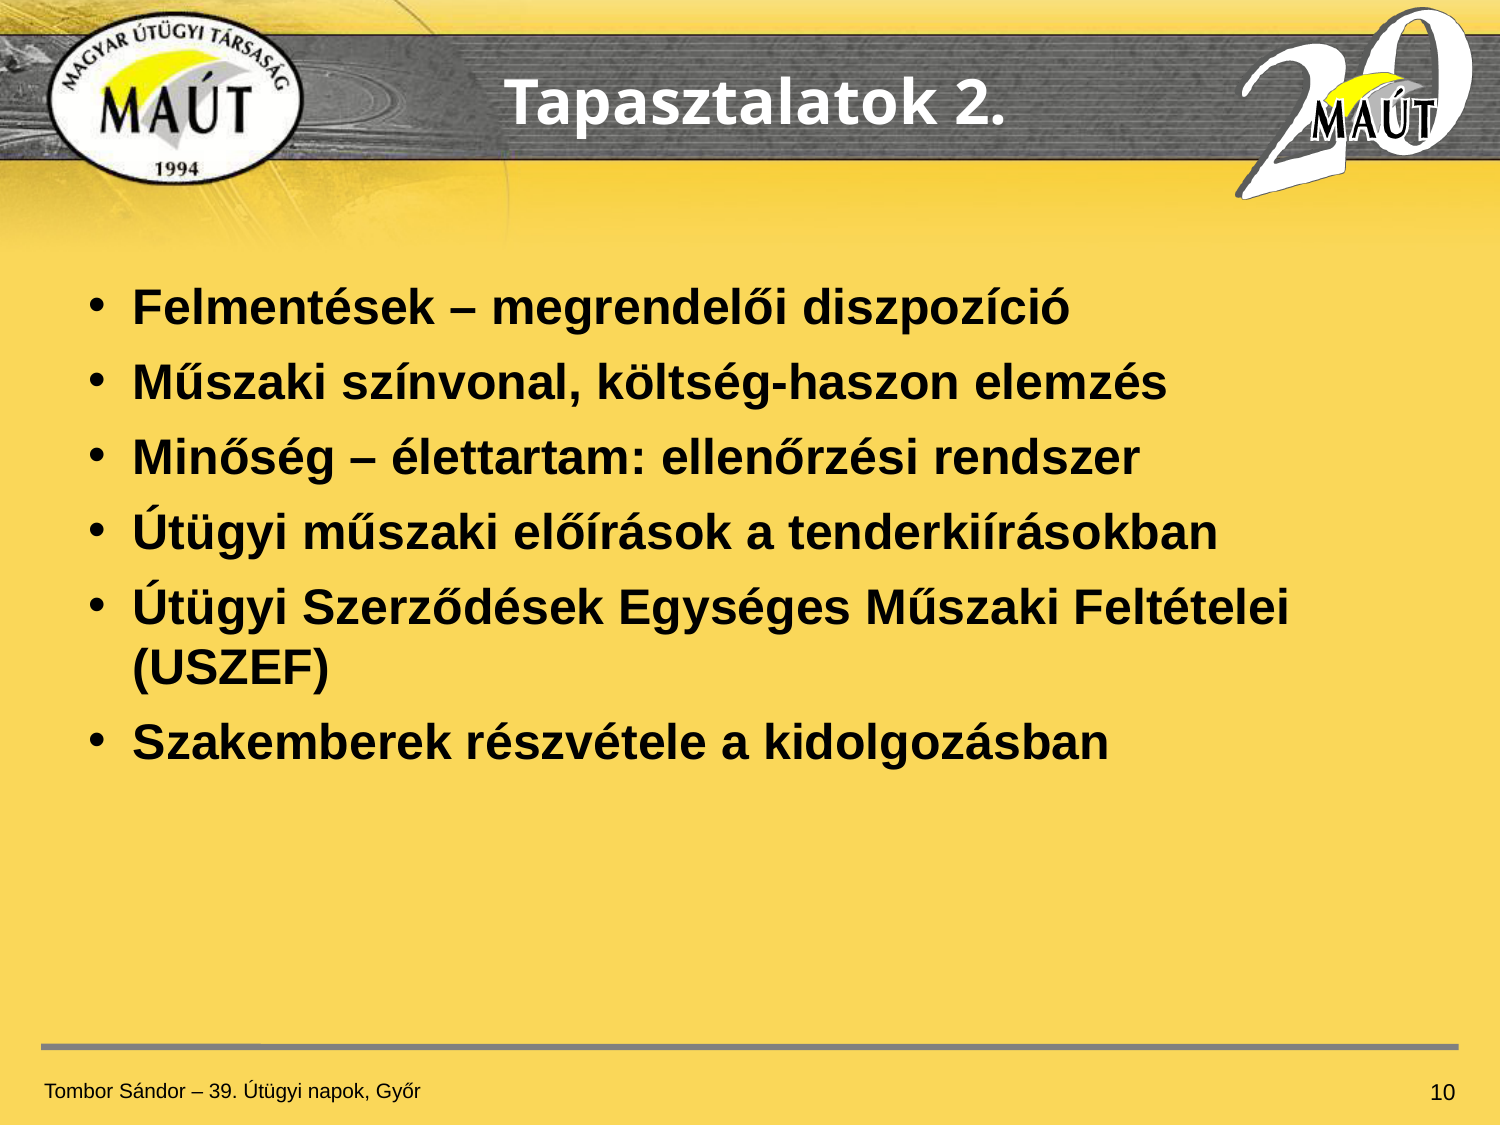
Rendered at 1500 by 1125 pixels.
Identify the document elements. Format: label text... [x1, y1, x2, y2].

text_box Tapasztalatok 2. [277, 54, 1235, 145]
picture [0, 0, 1500, 1125]
text_box Felmentések – megrendelői diszpozíció Műszaki színvonal, költség-haszon elemzés Minőség – élettartam: ellenőrzési rendszer Útügyi műszaki előírások a tenderkiírásokban Útügyi Szerződések Egységes Műszaki Feltételei (USZEF) Szakemberek részvétele a kidolgozásban [73, 267, 1426, 1035]
